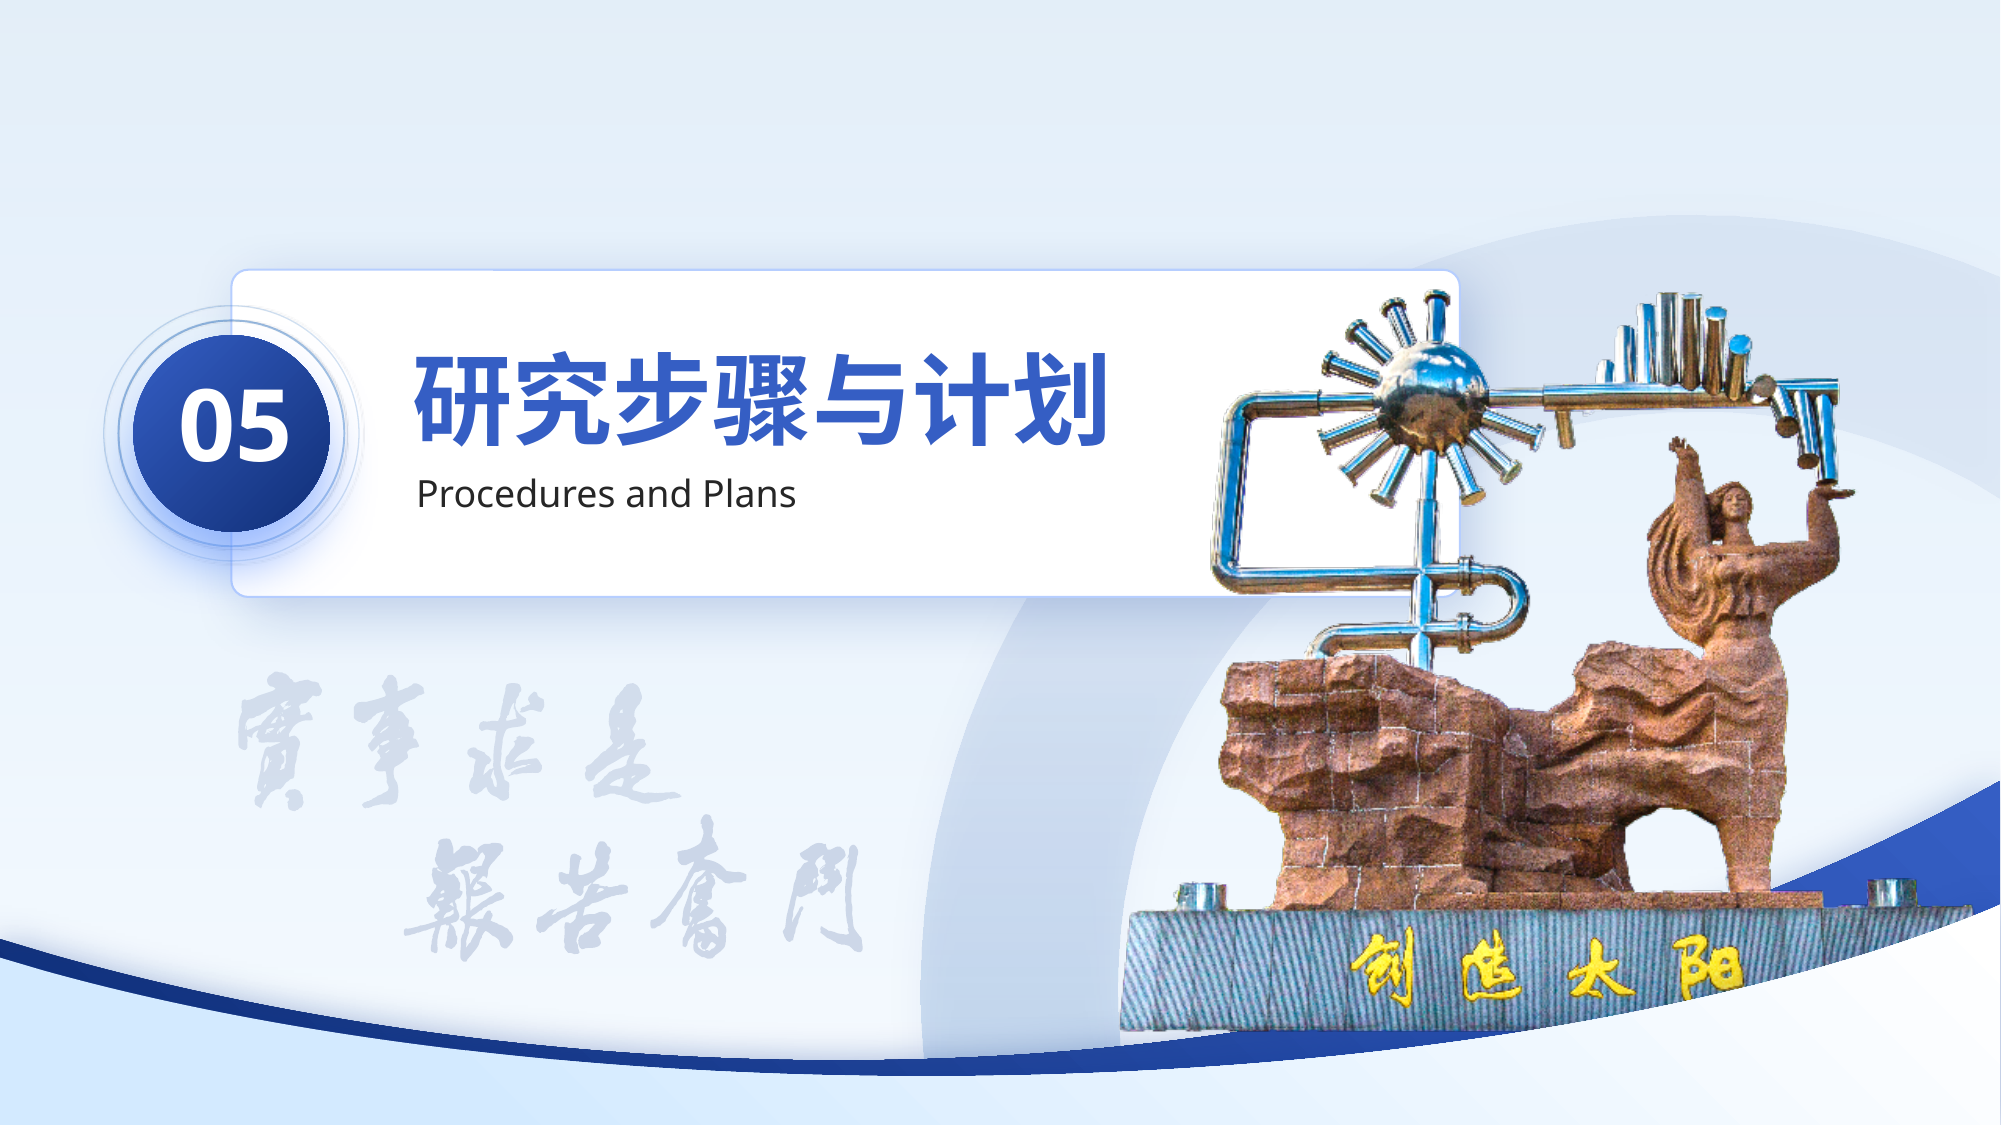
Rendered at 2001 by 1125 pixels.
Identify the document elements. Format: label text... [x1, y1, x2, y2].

picture [1100, 204, 2001, 1125]
text_box 研究步骤与计划 [412, 335, 1072, 459]
text_box Procedures and Plans [401, 462, 943, 522]
text_box 05 [126, 361, 345, 485]
